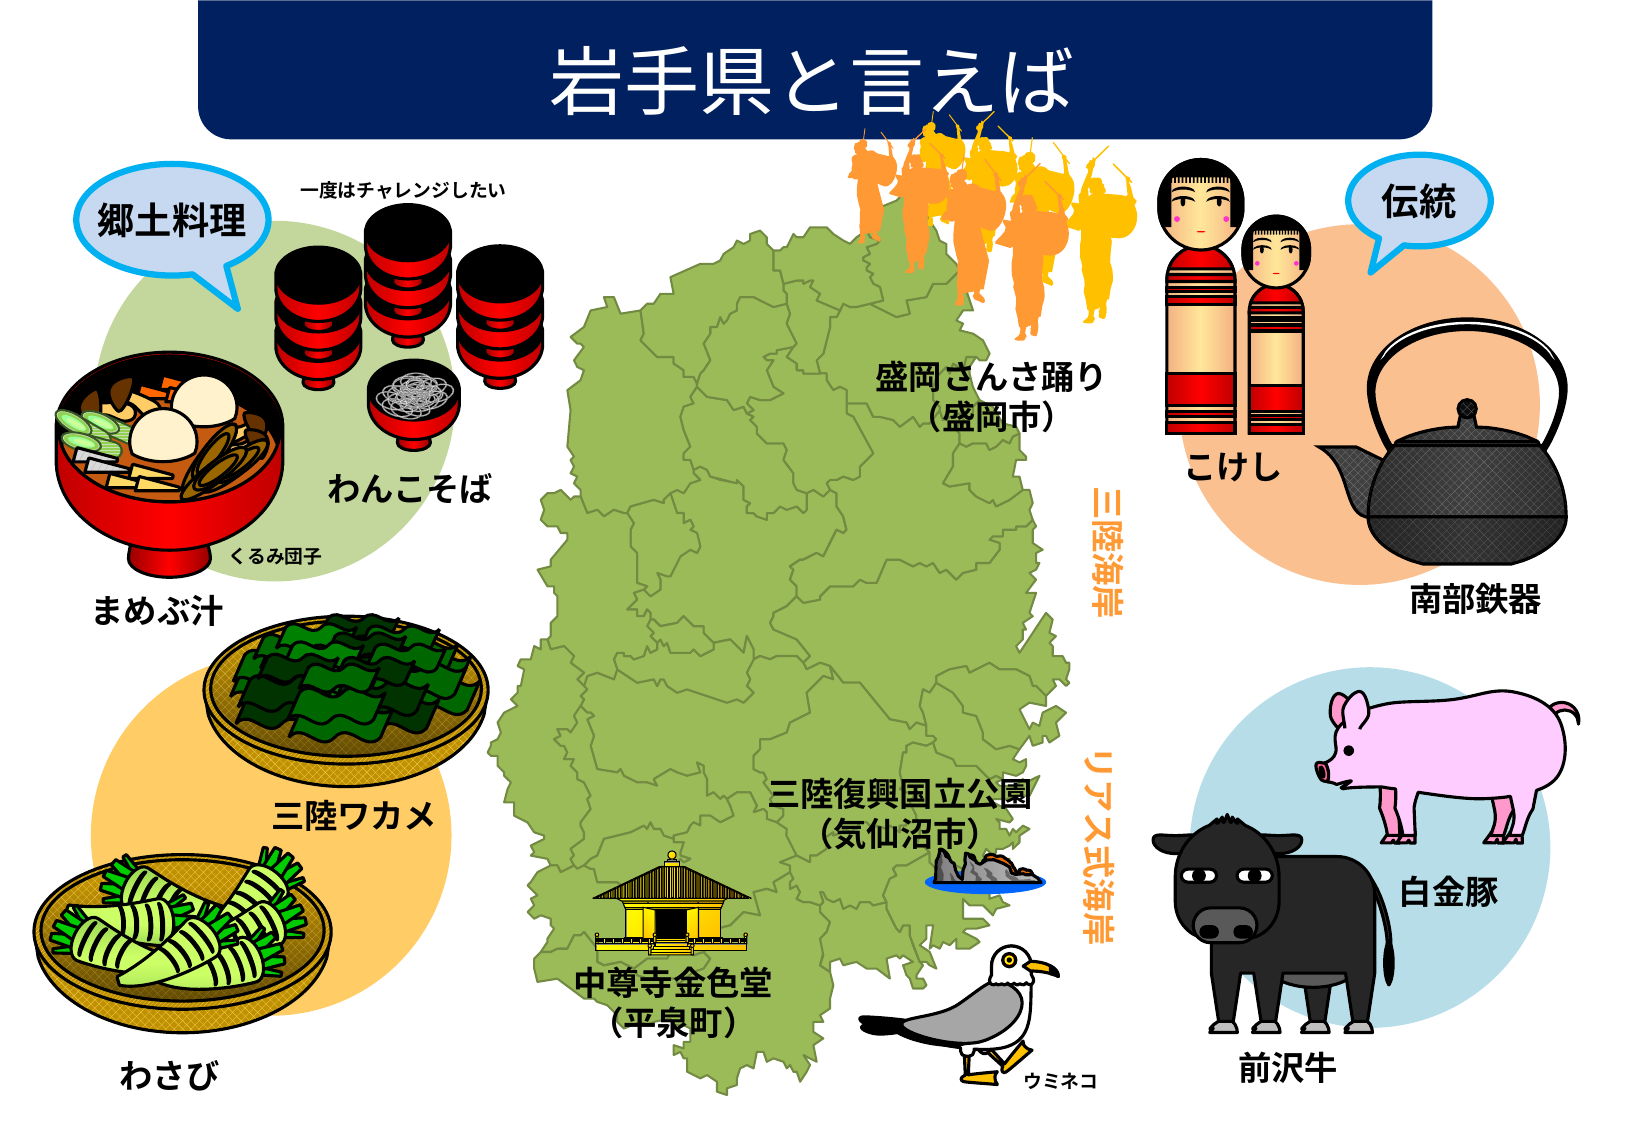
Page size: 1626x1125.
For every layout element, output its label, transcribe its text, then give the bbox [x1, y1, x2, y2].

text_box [1152, 814, 1394, 1033]
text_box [487, 190, 1070, 1096]
text_box [287, 460, 448, 573]
text_box 伝統 [1346, 152, 1493, 275]
text_box 盛岡さんさ踊り （盛岡市） [1074, 349, 1124, 444]
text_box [1311, 318, 1567, 565]
text_box [195, 0, 1435, 142]
text_box [1200, 443, 1394, 588]
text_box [859, 945, 1059, 1085]
text_box まめぶ汁 [75, 585, 239, 638]
text_box 郷土料理 [74, 161, 270, 311]
text_box [1191, 665, 1461, 812]
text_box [51, 351, 283, 578]
text_box リアス式海岸 [1074, 737, 1127, 955]
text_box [592, 850, 752, 956]
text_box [33, 840, 332, 1034]
text_box [1314, 222, 1520, 317]
text_box [1398, 852, 1553, 1028]
text_box 岩手県と言えば [535, 27, 1090, 133]
text_box 一度はチャレンジしたい [285, 171, 521, 202]
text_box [275, 204, 543, 451]
text_box くるみ団子 [287, 537, 338, 576]
text_box わさび [104, 1047, 235, 1102]
text_box わんこそば [312, 461, 482, 516]
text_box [203, 614, 489, 787]
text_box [847, 110, 1138, 341]
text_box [1158, 159, 1310, 434]
text_box 前沢牛 [1223, 1041, 1353, 1095]
text_box 南部鉄器 [1394, 572, 1558, 626]
text_box [283, 576, 327, 584]
text_box [99, 231, 270, 350]
text_box こけし [1168, 443, 1298, 494]
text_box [1315, 690, 1577, 844]
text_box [924, 847, 1047, 895]
text_box [334, 820, 454, 1006]
text_box 三陸ワカメ [256, 794, 453, 843]
text_box [88, 668, 256, 839]
text_box 白金豚 [1398, 864, 1514, 919]
text_box 三陸海岸 [1074, 477, 1137, 628]
text_box ウミネコ [1072, 1062, 1113, 1100]
